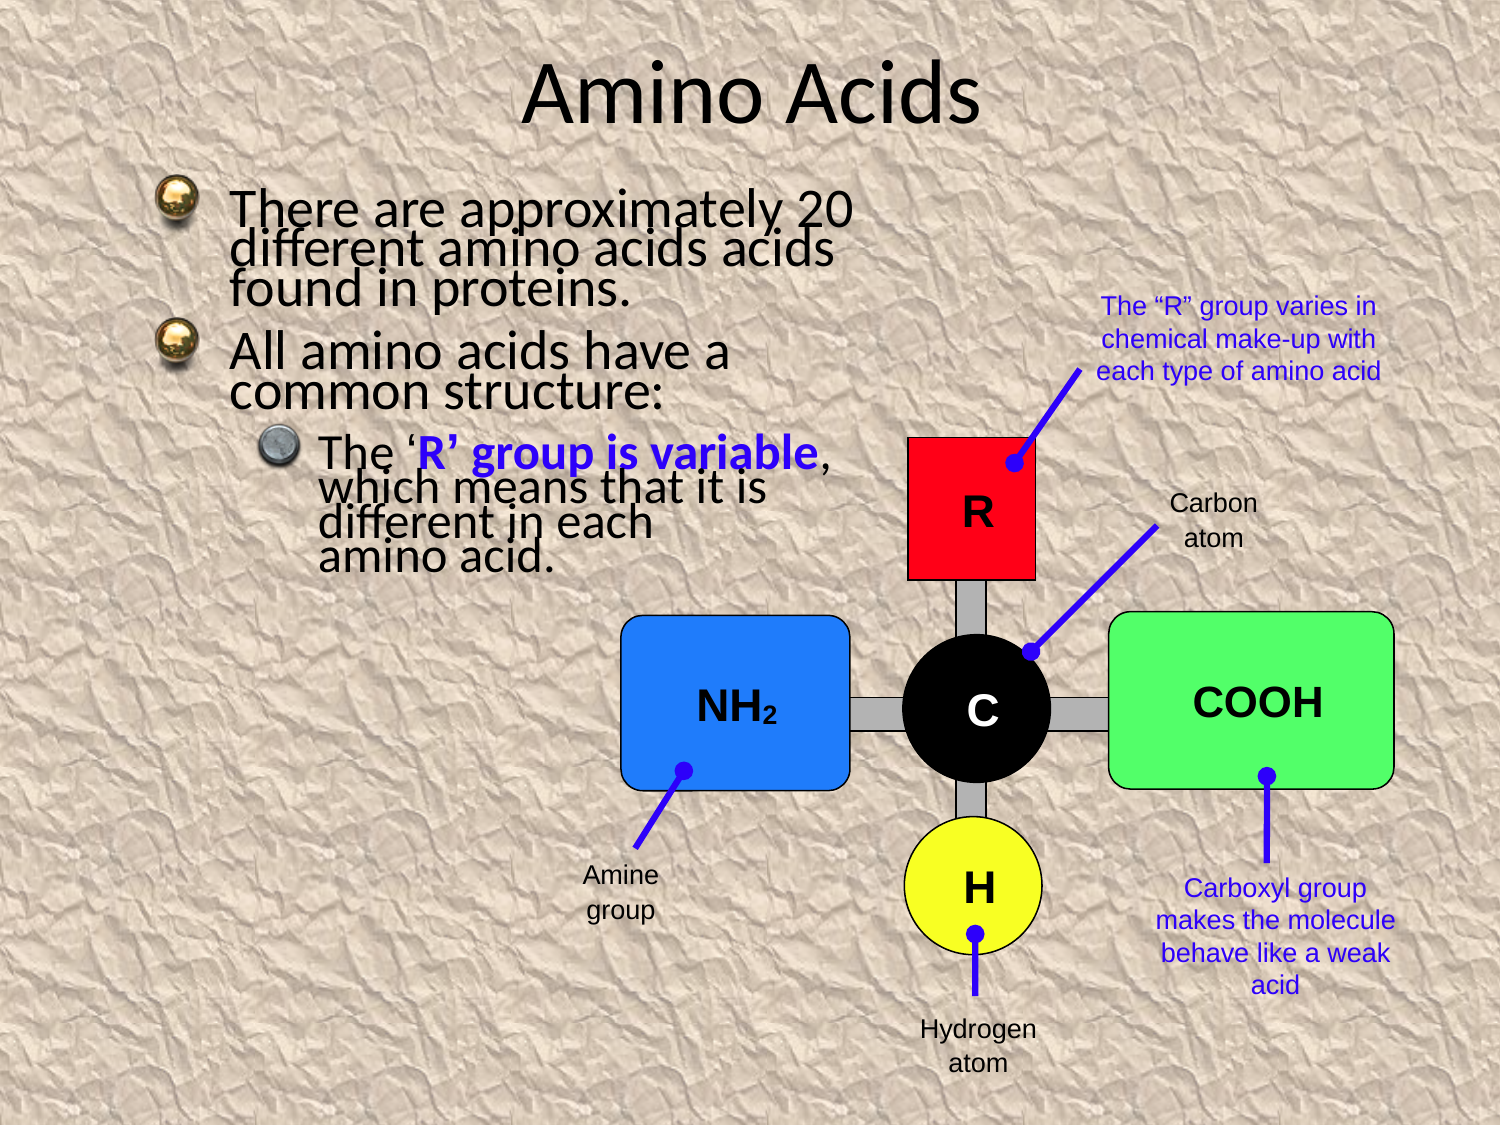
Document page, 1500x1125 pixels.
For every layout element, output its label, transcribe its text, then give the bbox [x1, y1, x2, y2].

text_box Amine group [550, 855, 678, 950]
text_box H [904, 816, 1043, 955]
text_box [850, 697, 905, 731]
text_box Carboxyl group makes the molecule behave like a weak acid [1128, 870, 1410, 985]
text_box Carbon atom [1139, 483, 1275, 573]
text_box C [902, 633, 1052, 784]
picture [254, 423, 305, 475]
text_box Hydrogen atom [901, 1009, 1042, 1083]
picture [154, 317, 200, 378]
text_box [1260, 769, 1274, 864]
text_box R [908, 437, 1036, 581]
text_box [956, 781, 987, 818]
text_box [1048, 697, 1108, 731]
text_box [969, 927, 982, 997]
text_box The “R” group varies in chemical make-up with each type of amino acid [1070, 288, 1394, 402]
text_box [635, 764, 691, 849]
picture [154, 174, 200, 236]
text_box [1008, 369, 1081, 470]
title Amino Acids [0, 0, 1500, 150]
list There are approximately 20 different amino acids acids found in proteins. All amino acids have a common structure: The ‘R’ group is variable, which means that it is different in each amino acid. [139, 191, 884, 598]
text_box NH2 [620, 615, 850, 791]
text_box [1025, 525, 1158, 658]
text_box [956, 581, 987, 636]
text_box COOH [1108, 611, 1394, 790]
